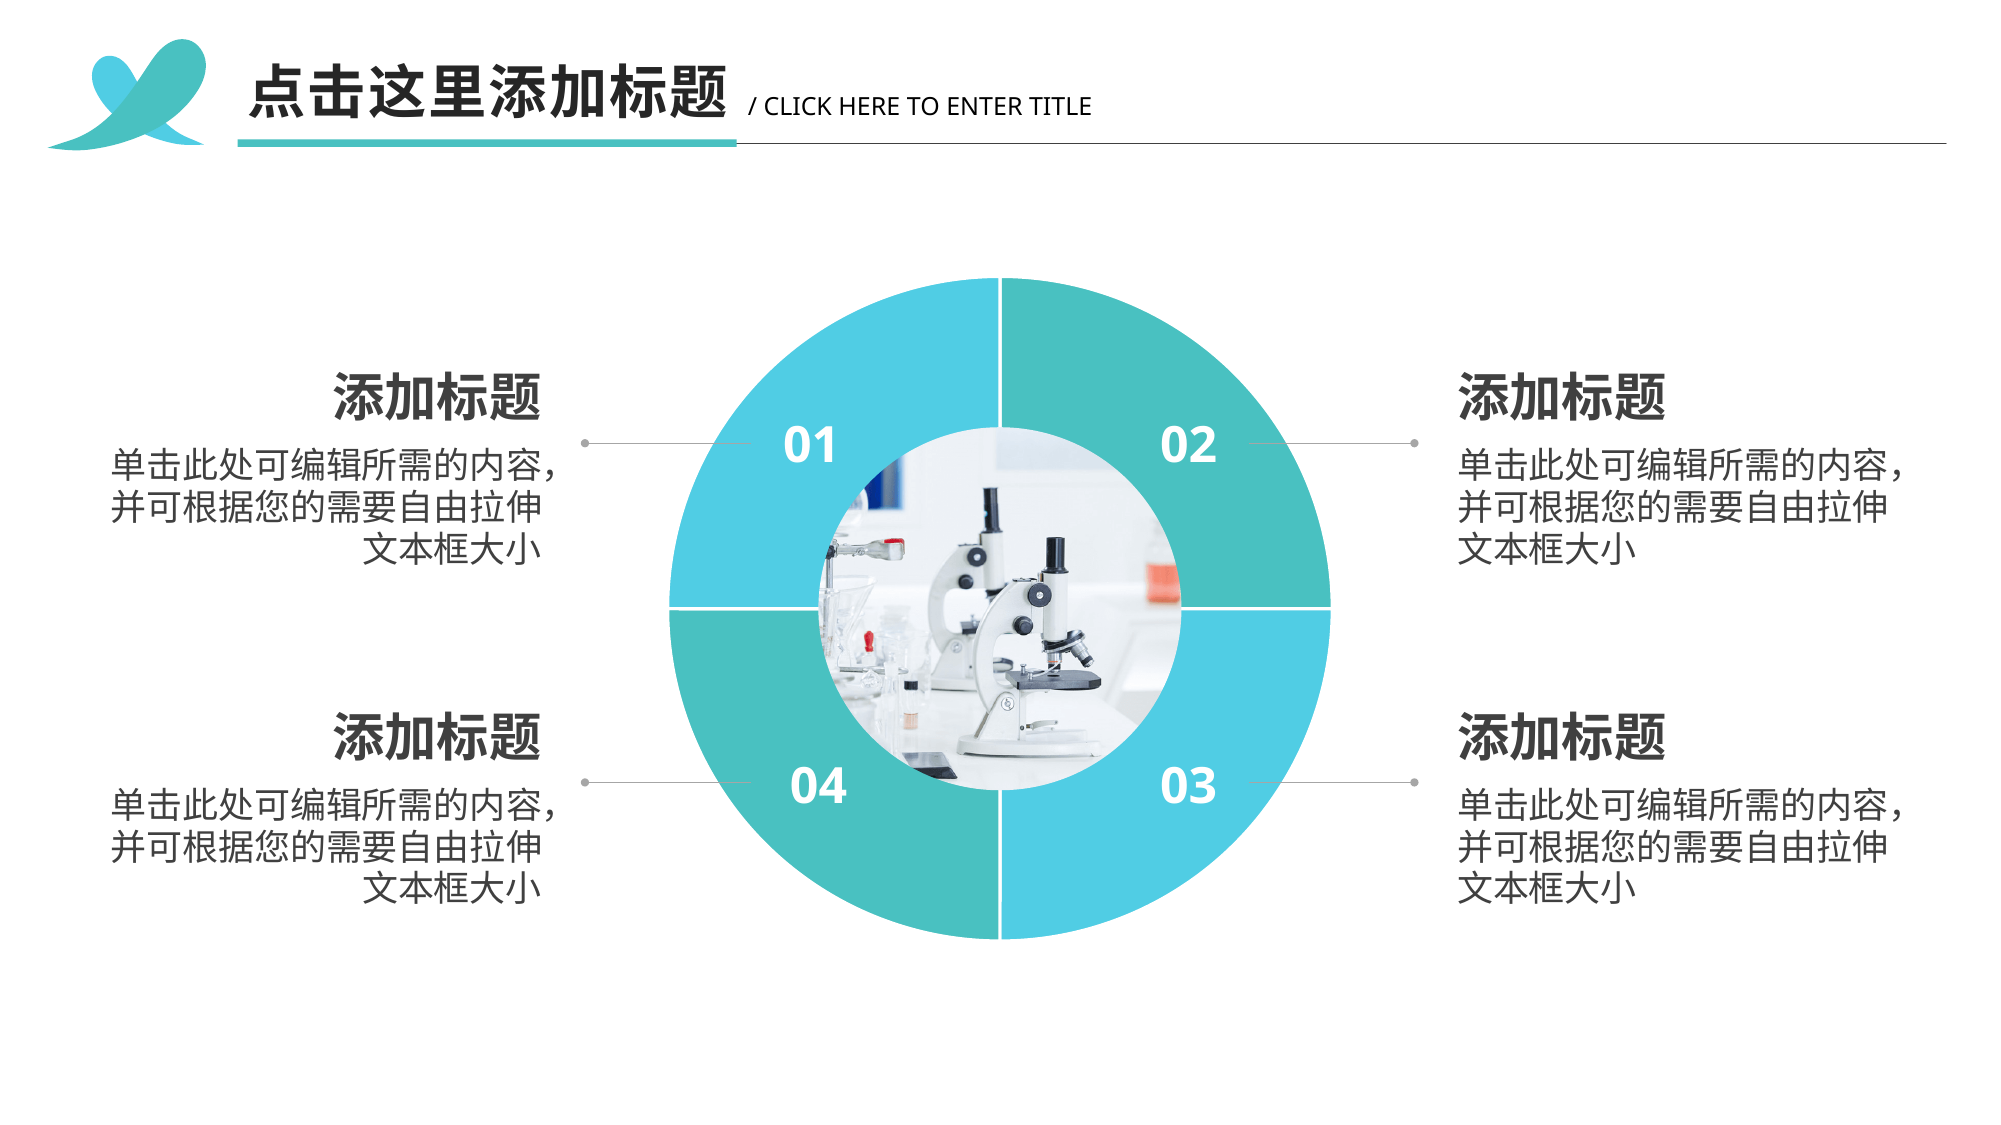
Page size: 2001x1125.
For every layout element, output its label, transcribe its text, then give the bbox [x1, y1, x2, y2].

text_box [83, 352, 751, 923]
text_box / CLICK HERE TO ENTER TITLE [733, 83, 1142, 128]
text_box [1248, 352, 1916, 923]
chart [480, 262, 1520, 955]
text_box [52, 34, 204, 155]
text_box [762, 404, 1238, 483]
text_box 点击这里添加标题 [231, 47, 745, 134]
text_box [237, 138, 738, 148]
